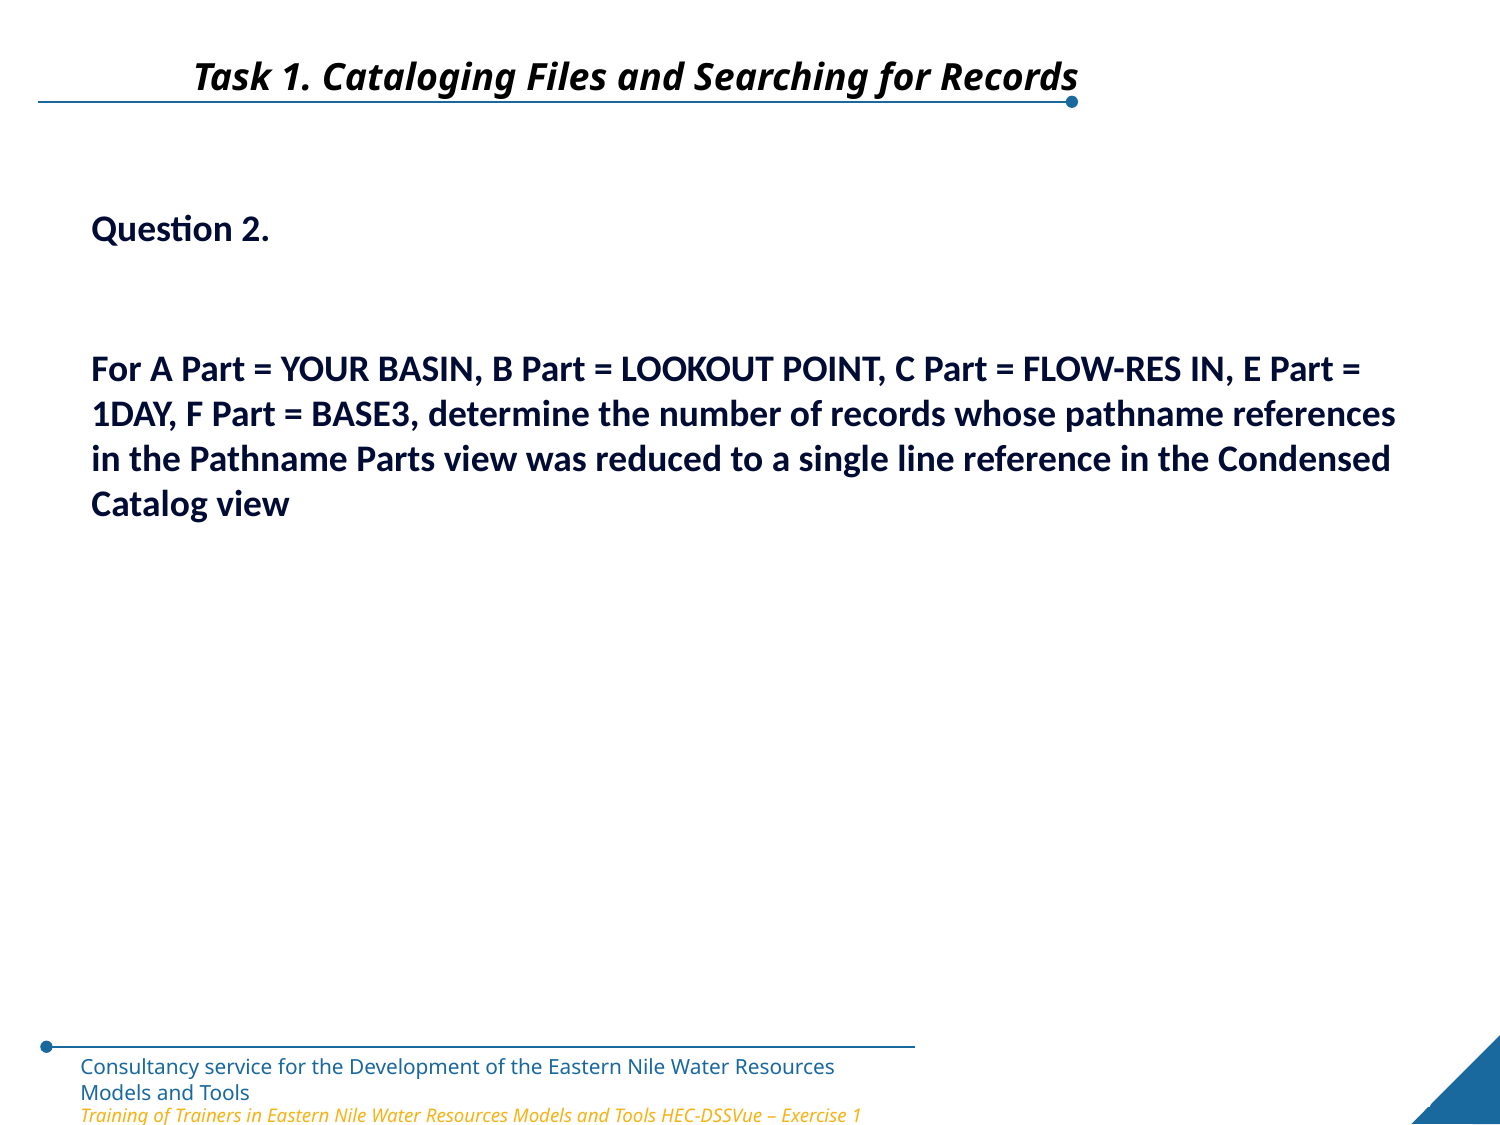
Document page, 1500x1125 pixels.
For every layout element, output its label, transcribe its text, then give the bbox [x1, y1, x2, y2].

list Question 2. For A Part = YOUR BASIN, B Part = LOOKOUT POINT, C Part = FLOW-RES IN, E Part = 1DAY, F Part = BASE3, determine the number of records whose pathname references in the Pathname Parts view was reduced to a single line reference in the Condensed Catalog view [76, 196, 1447, 941]
text_box Task 1. Cataloging Files and Searching for Records [178, 22, 1468, 106]
